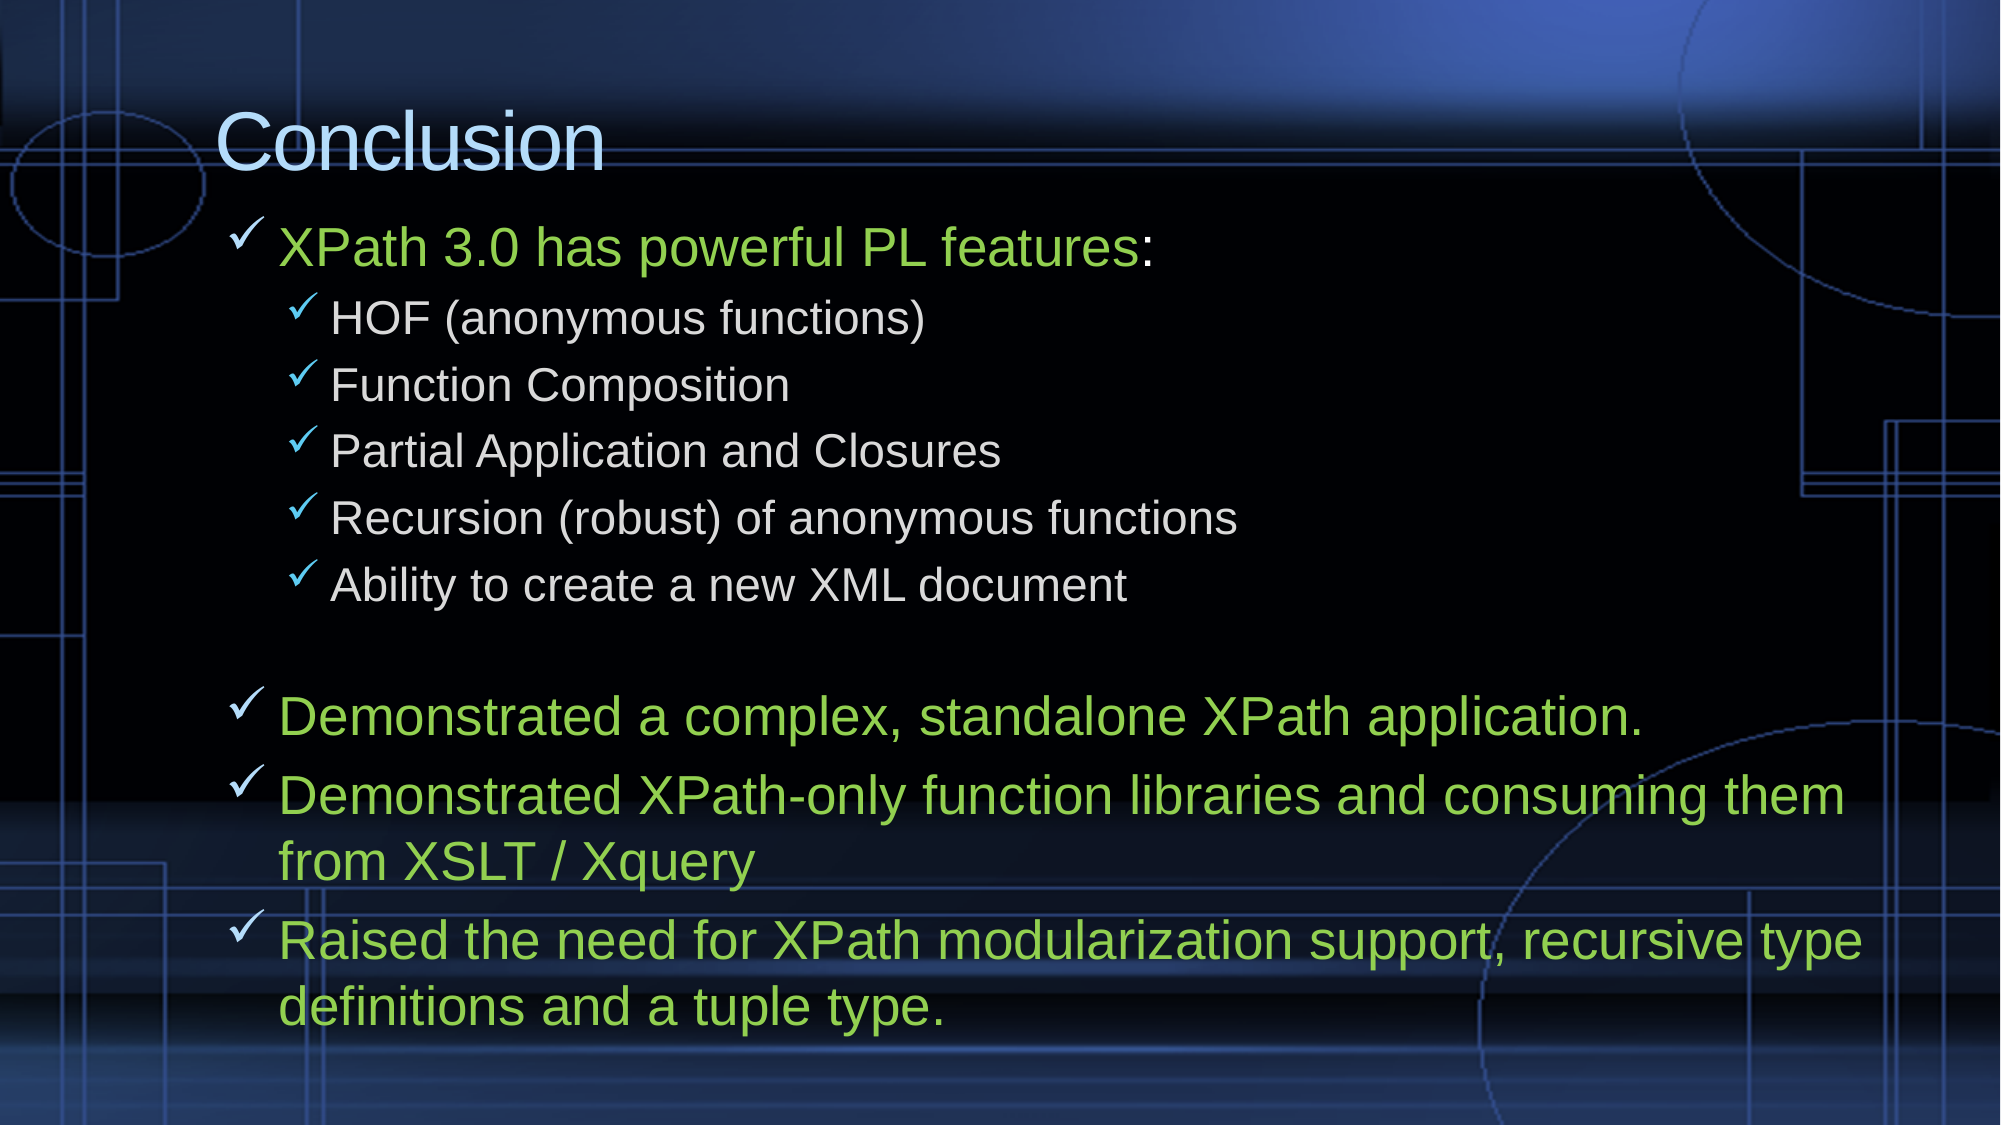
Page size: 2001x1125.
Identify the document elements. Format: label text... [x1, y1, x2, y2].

picture [0, 0, 2001, 1125]
title Conclusion [200, 80, 1900, 203]
list XPath 3.0 has powerful PL features: HOF (anonymous functions) Function Composition Partial Application and Closures Recursion (robust) of anonymous functions Ability to create a new XML document Demonstrated a complex, standalone XPath application. Demonstrated XPath-only function libraries and consuming them from XSLT / Xquery Raised the need for XPath modularization support, recursive type definitions and a tuple type. [200, 203, 1900, 1049]
